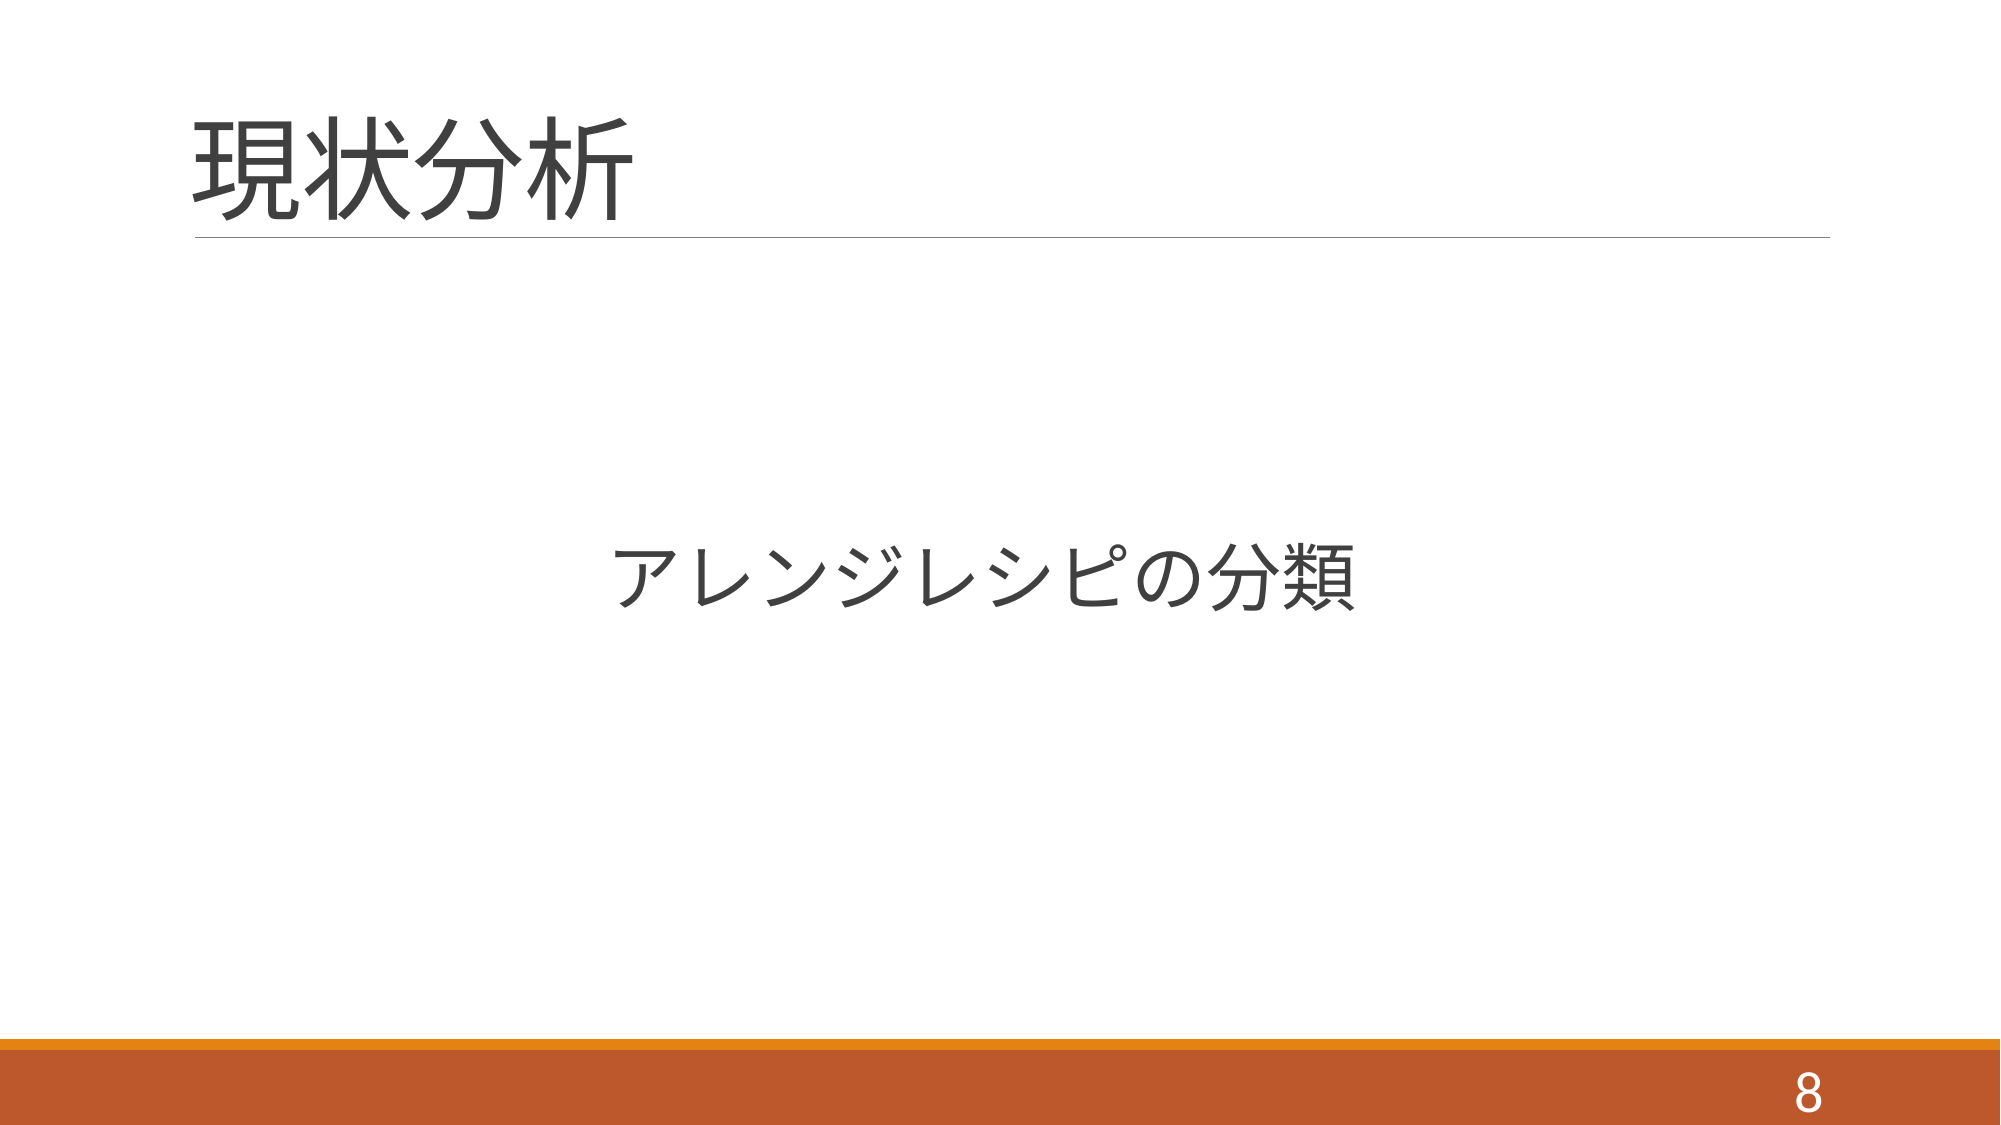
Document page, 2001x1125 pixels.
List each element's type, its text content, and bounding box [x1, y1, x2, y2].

title 現状分析 [174, 96, 1825, 243]
list アレンジレシピの分類 [574, 533, 1426, 656]
slide_number 8 [1624, 1059, 1840, 1120]
